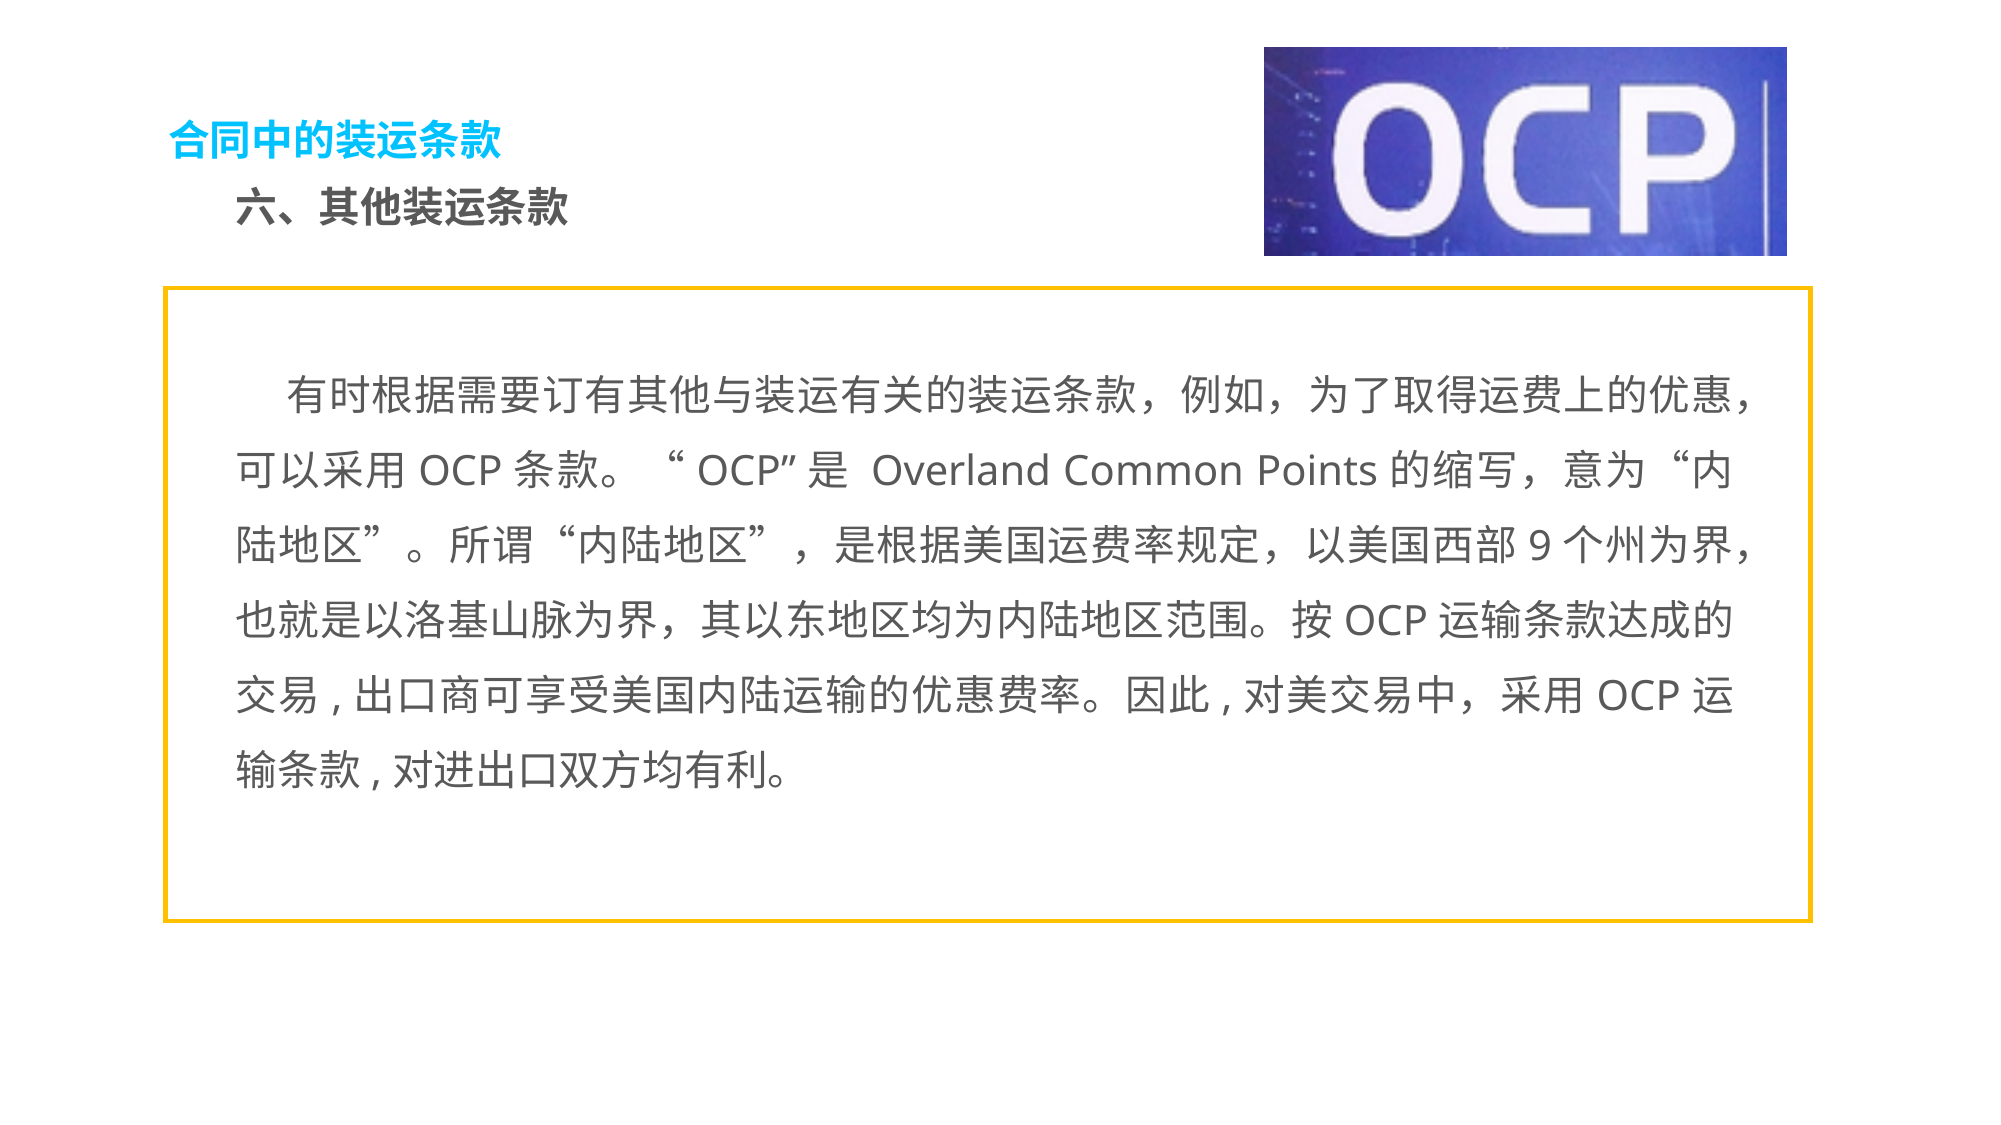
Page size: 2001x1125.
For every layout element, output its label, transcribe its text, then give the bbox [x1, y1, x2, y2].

picture [1264, 47, 1787, 256]
text_box 合同中的装运条款 [153, 106, 860, 172]
text_box [164, 287, 1812, 922]
text_box 六、其他装运条款 [220, 173, 1104, 239]
